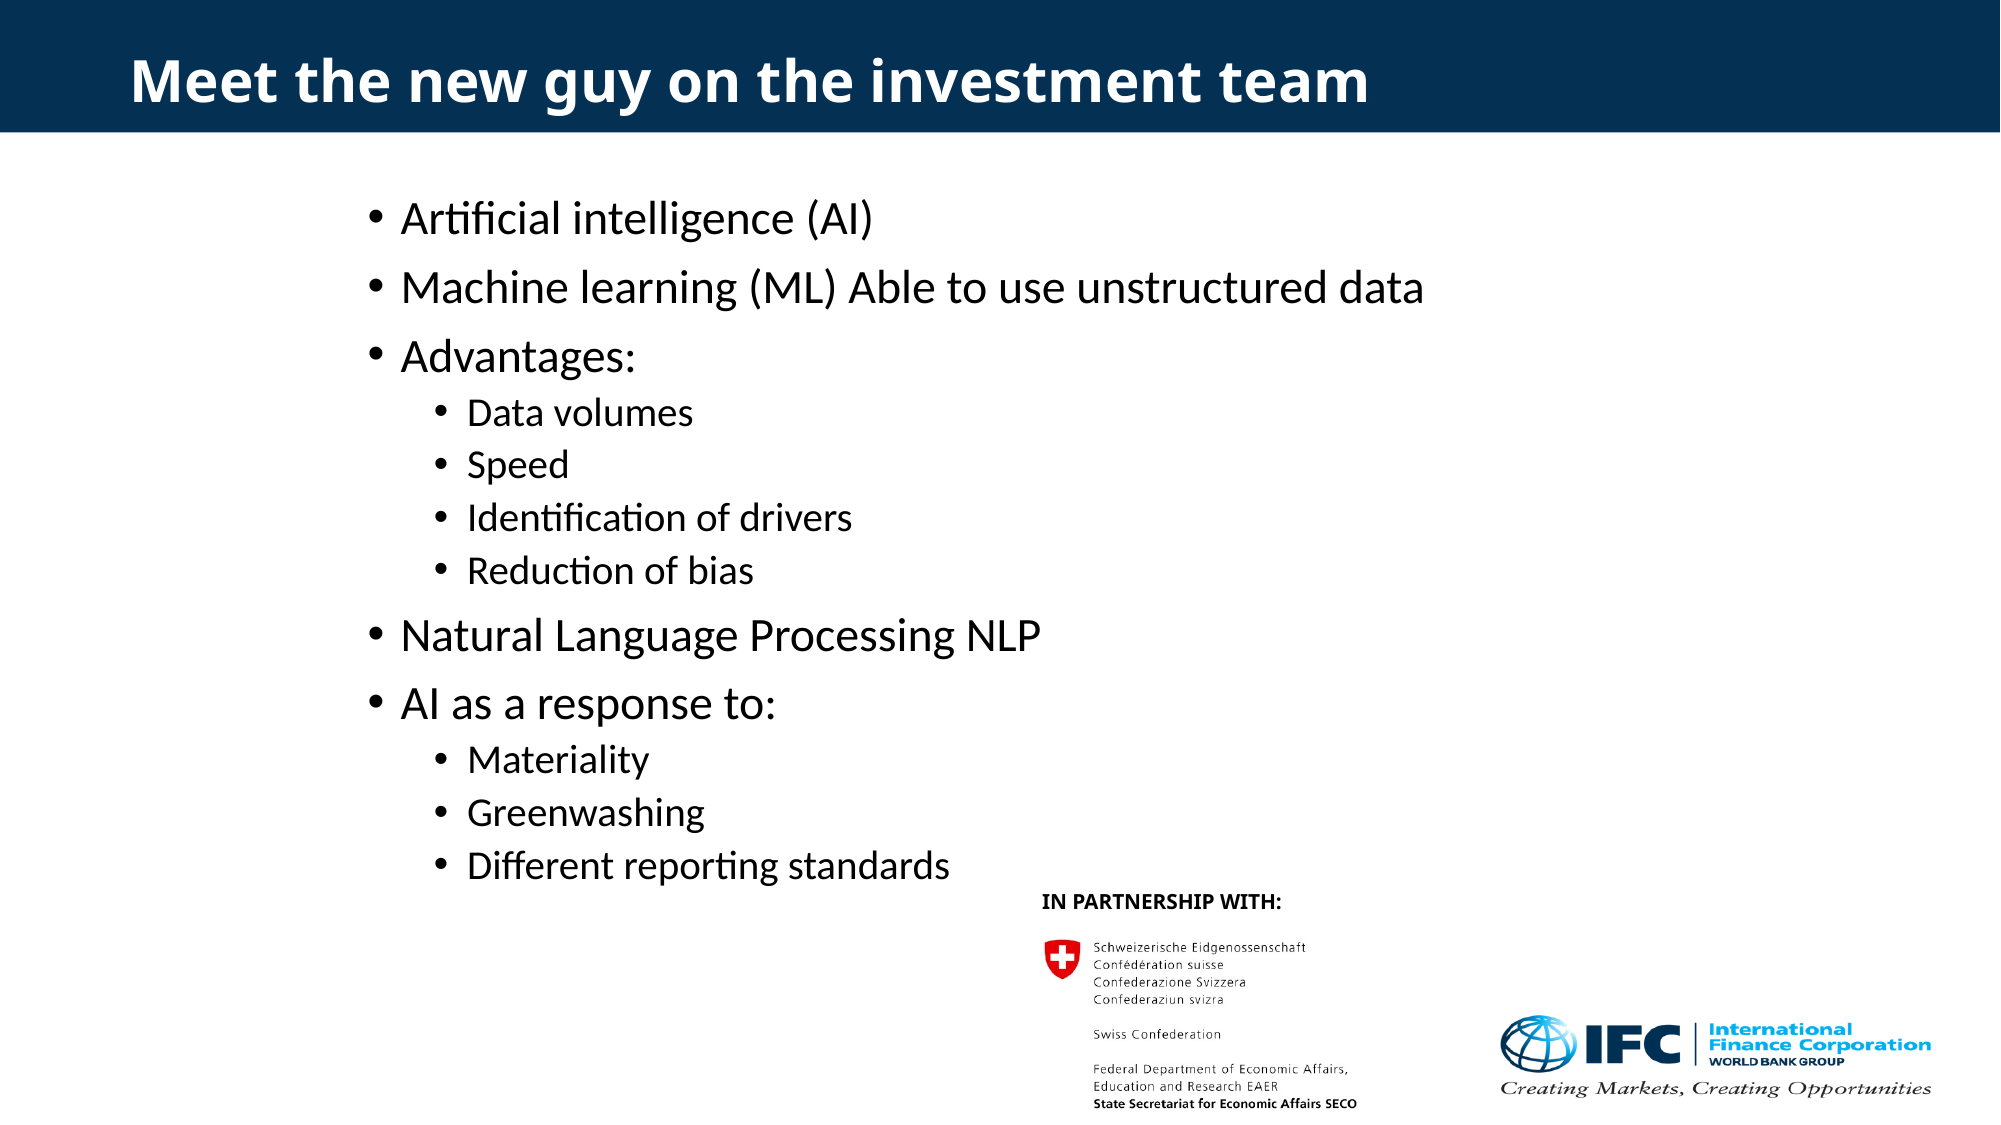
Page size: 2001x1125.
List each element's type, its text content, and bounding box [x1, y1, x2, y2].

list Artificial intelligence (AI) Machine learning (ML) Able to use unstructured data Advantages: Data volumes Speed Identification of drivers Reduction of bias Natural Language Processing NLP AI as a response to: Materiality Greenwashing Different reporting standards [352, 186, 1703, 900]
title Meet the new guy on the investment team [114, 49, 1890, 119]
picture [1526, 1015, 1931, 1098]
picture [1526, 1026, 1536, 1034]
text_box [1027, 881, 1526, 1111]
